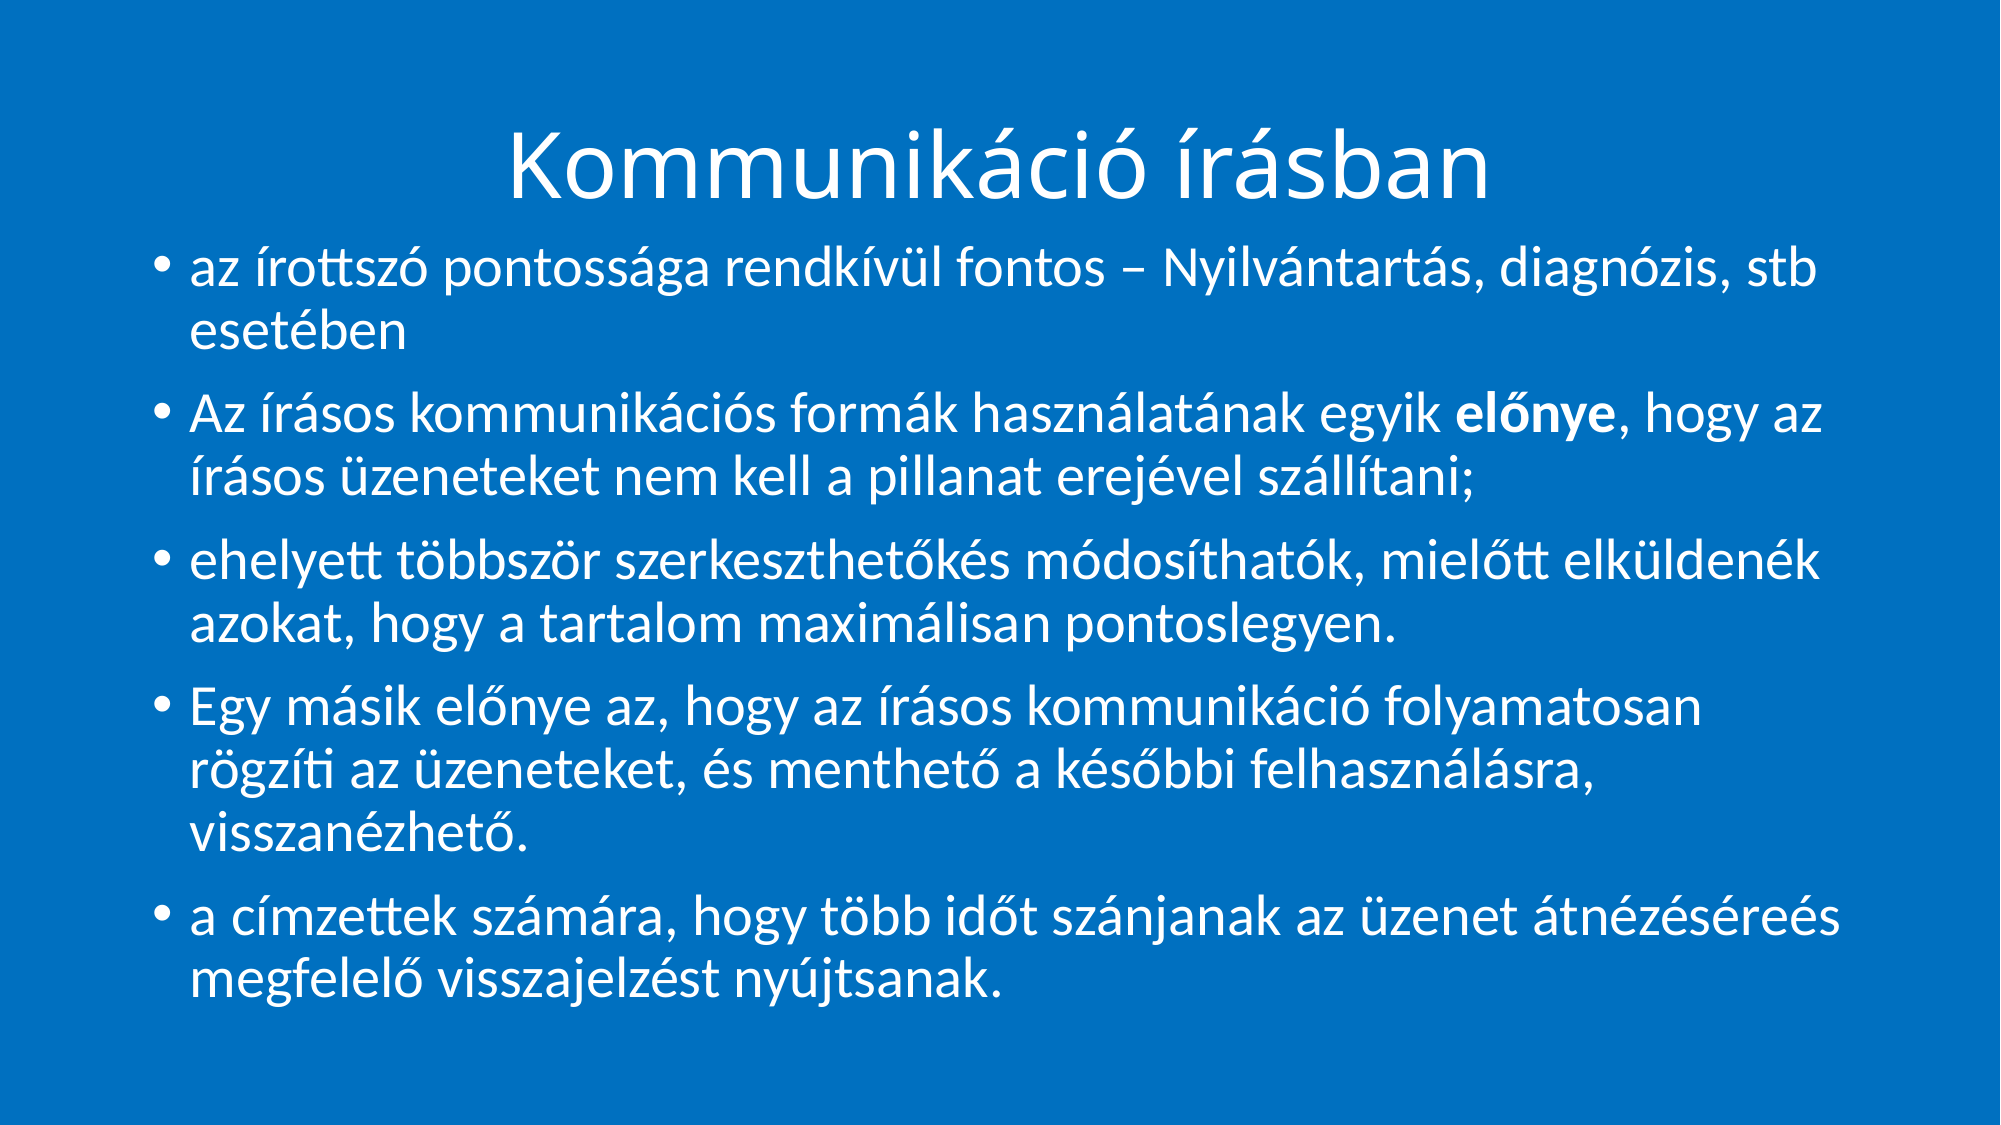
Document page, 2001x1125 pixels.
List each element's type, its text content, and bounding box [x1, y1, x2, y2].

title Kommunikáció írásban [137, 59, 1863, 228]
list az írottszó pontossága rendkívül fontos – Nyilvántartás, diagnózis, stb esetében Az írásos kommunikációs formák használatának egyik előnye, hogy az írásos üzeneteket nem kell a pillanat erejével szállítani; ehelyett többször szerkeszthetőkés módosíthatók, mielőtt elküldenék azokat, hogy a tartalom maximálisan pontoslegyen. Egy másik előnye az, hogy az írásos kommunikáció folyamatosan rögzíti az üzeneteket, és menthető a későbbi felhasználásra, visszanézhető. a címzettek számára, hogy több időt szánjanak az üzenet átnézéséreés megfelelő visszajelzést nyújtsanak. [137, 228, 1863, 1066]
